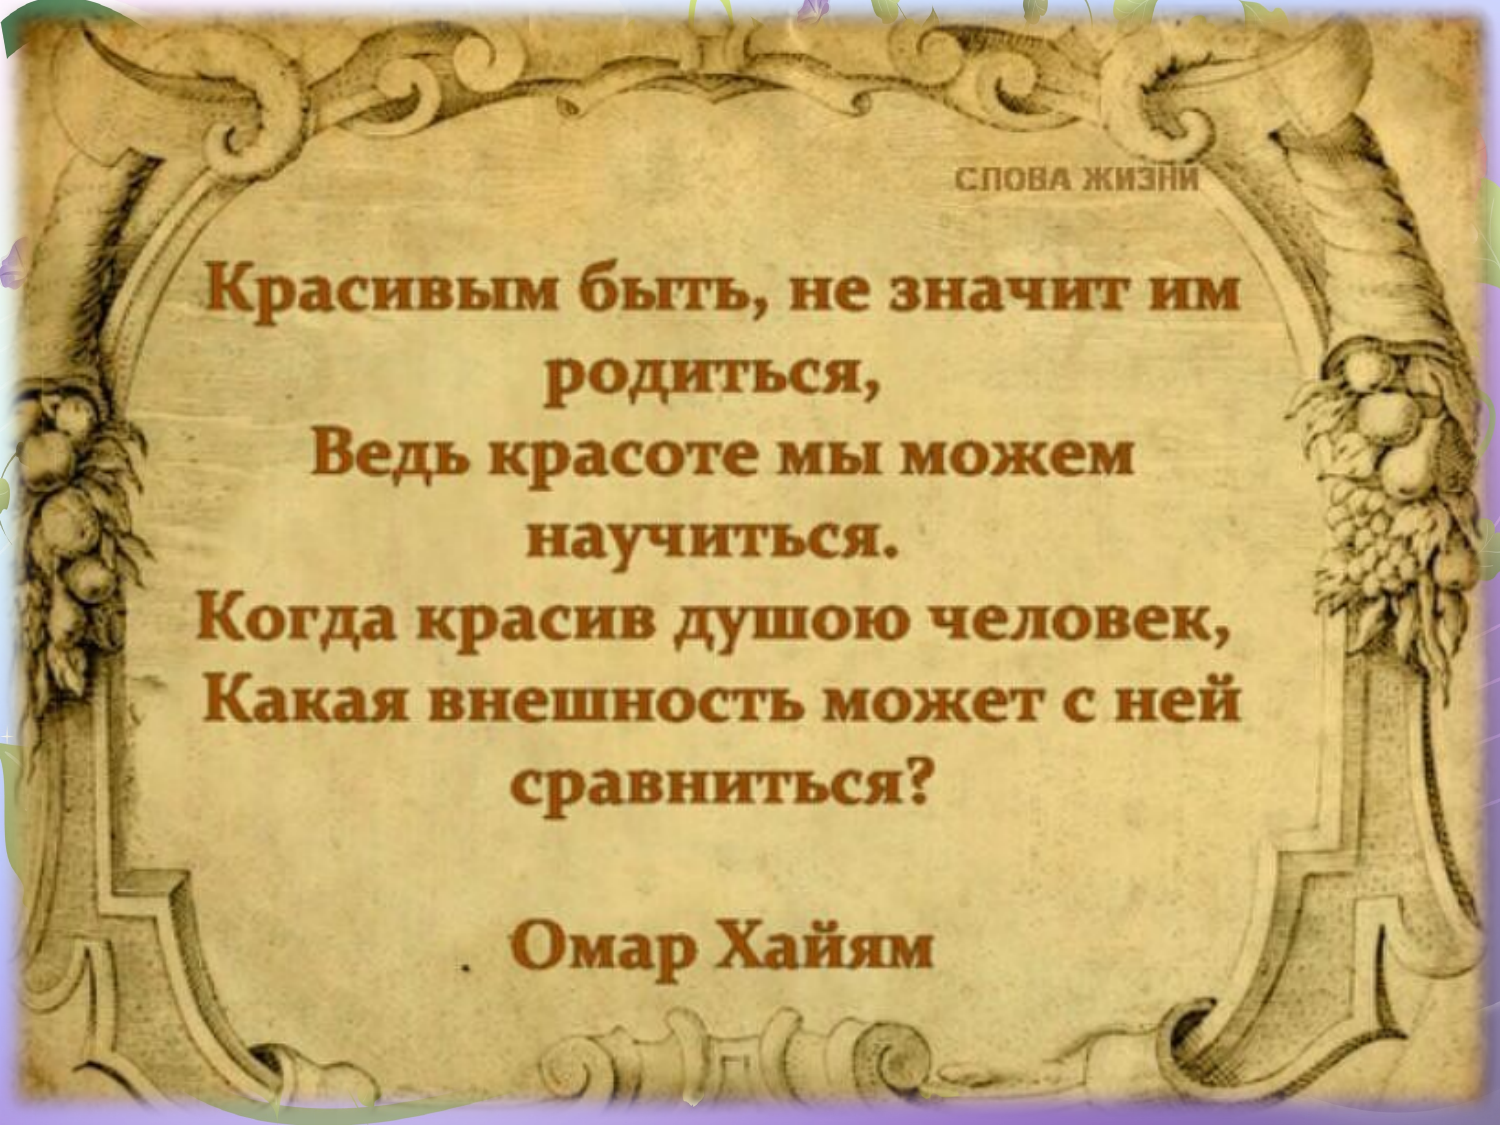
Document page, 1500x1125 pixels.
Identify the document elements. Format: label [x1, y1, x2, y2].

list [0, 0, 1500, 1119]
